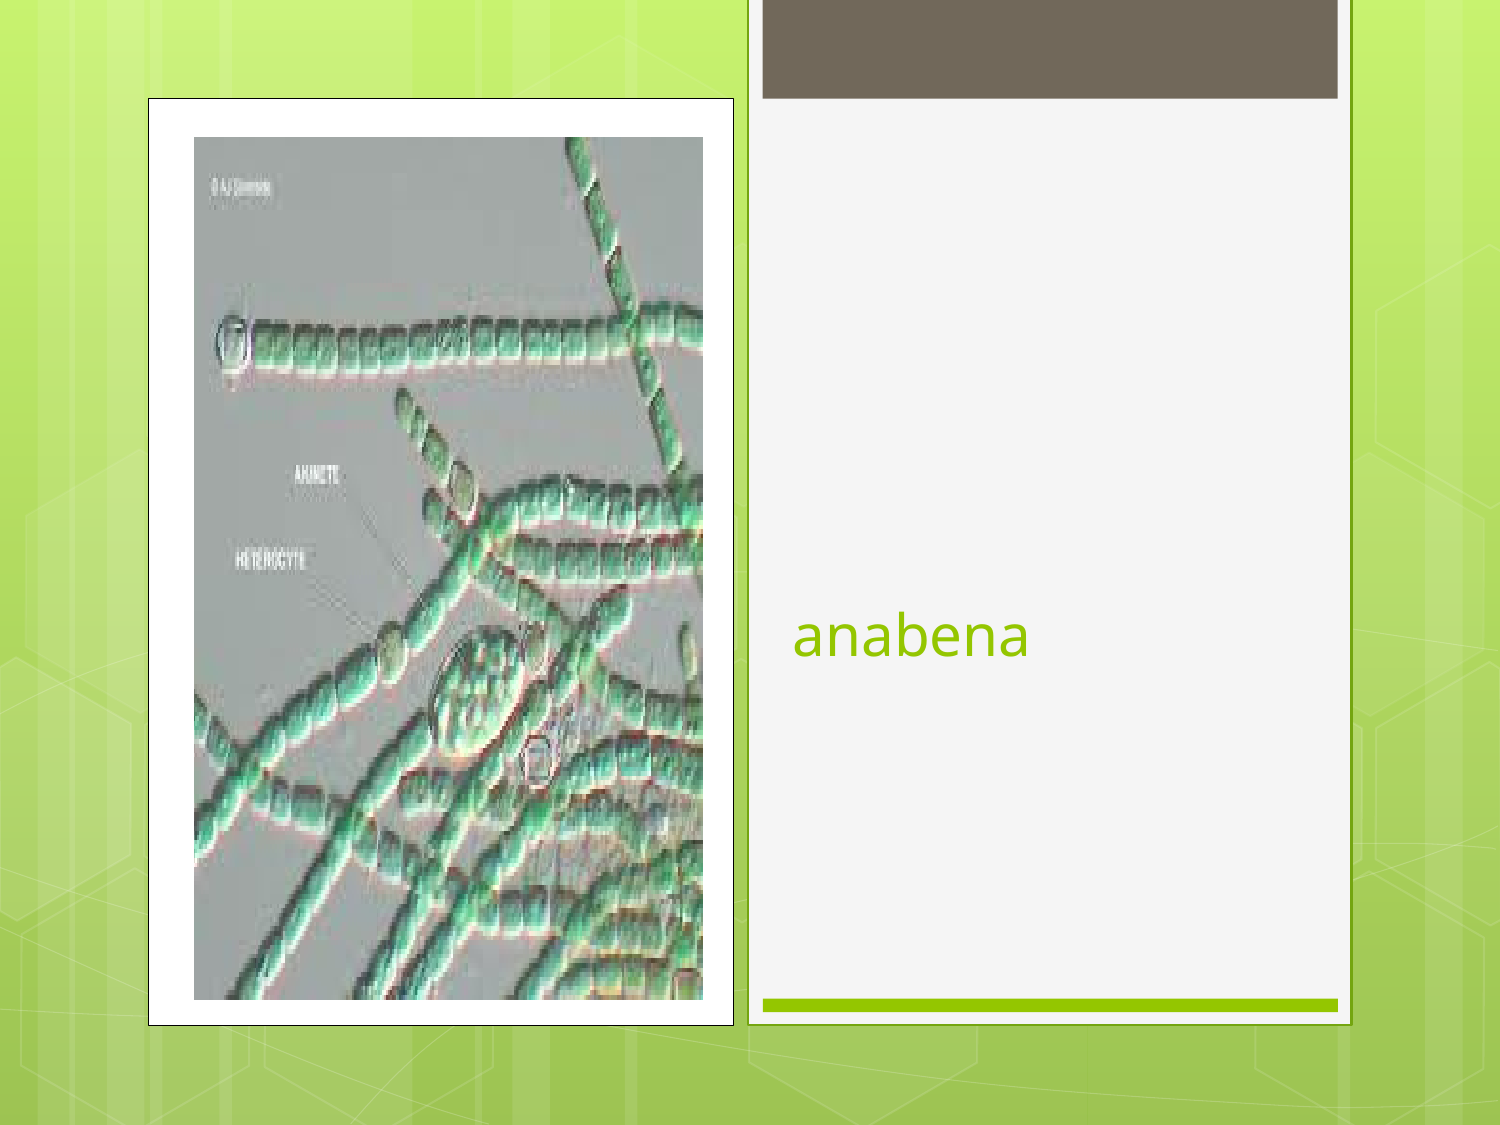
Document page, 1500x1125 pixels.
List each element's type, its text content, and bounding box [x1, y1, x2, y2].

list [194, 136, 703, 1000]
title anabena [777, 435, 1320, 676]
